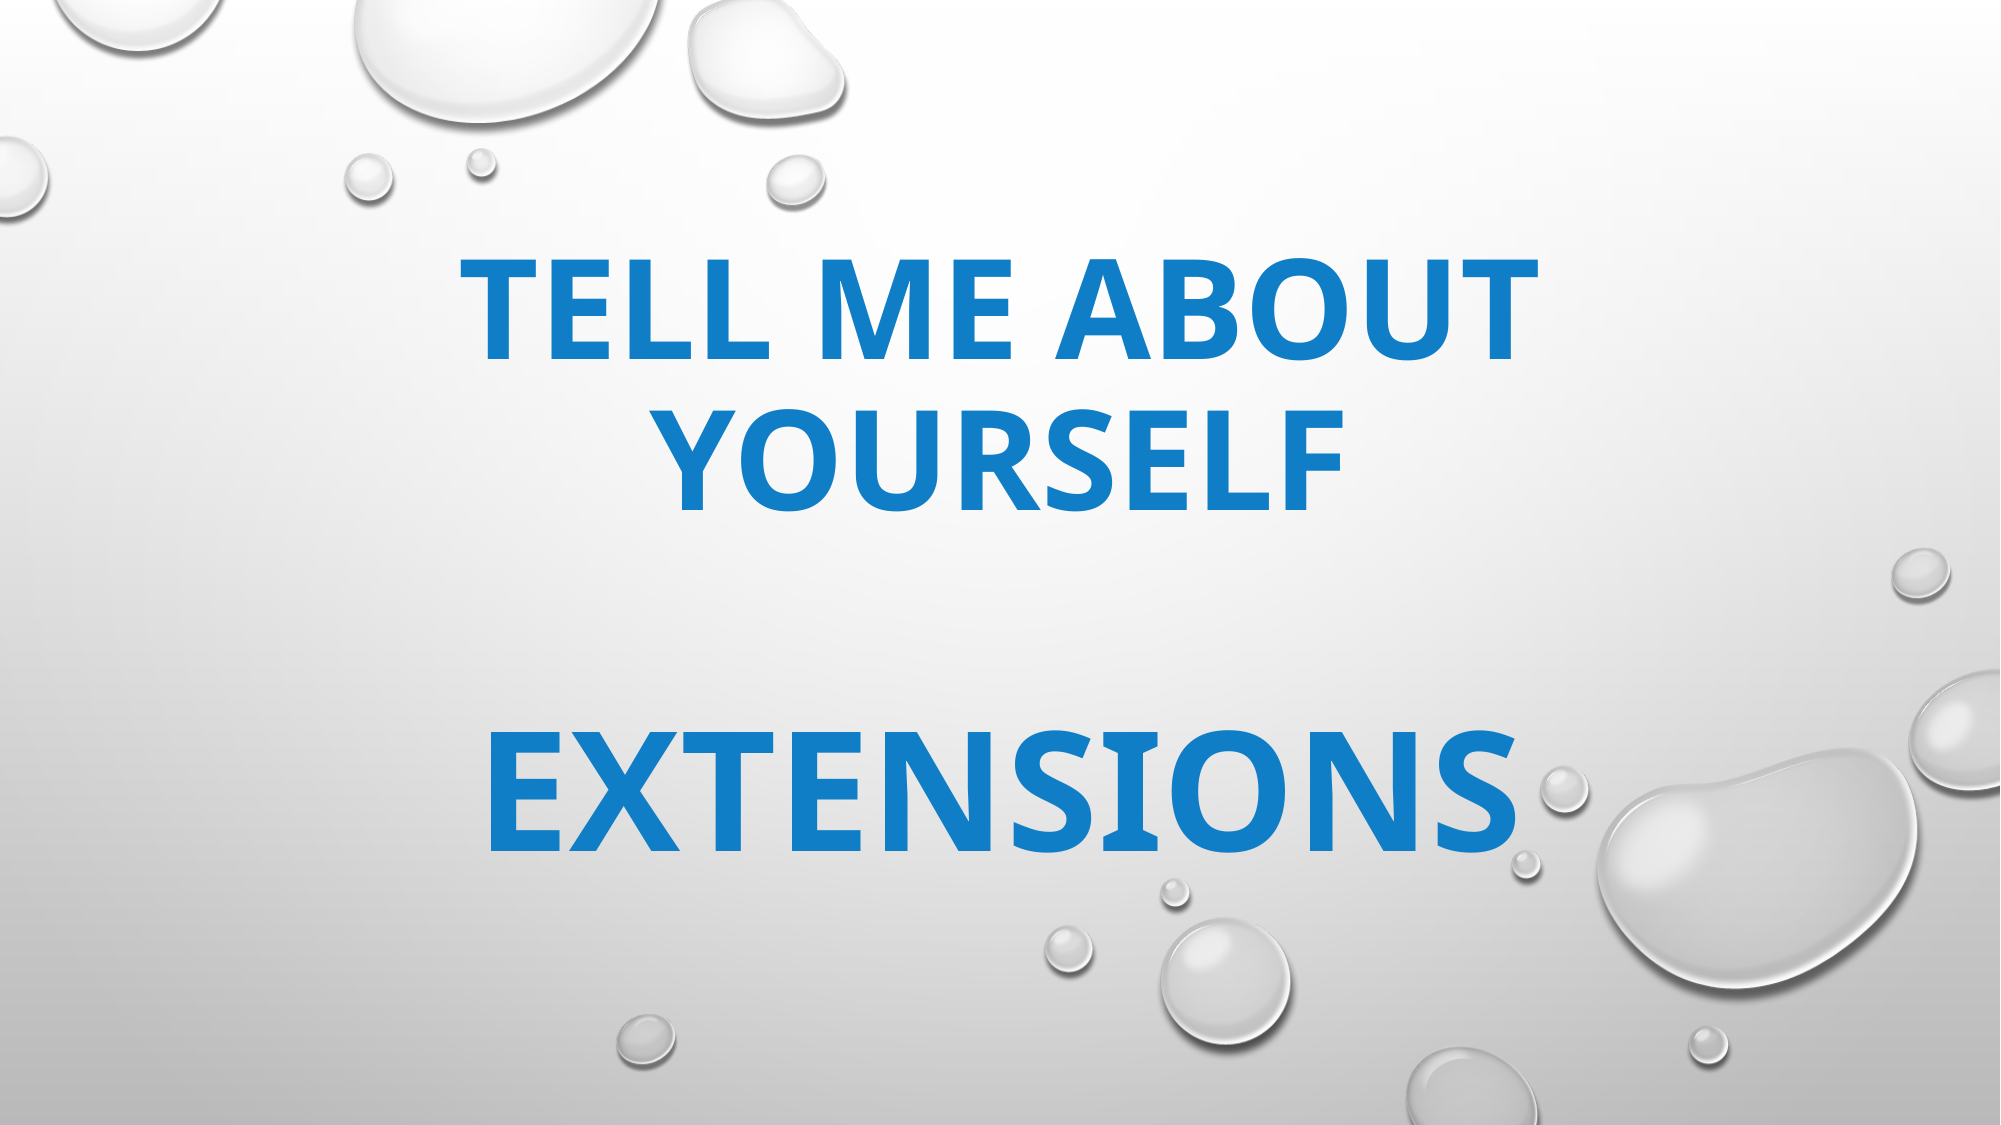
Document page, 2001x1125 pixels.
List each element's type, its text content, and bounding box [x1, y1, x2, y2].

picture [0, 0, 2000, 1125]
subtitle Extensions [287, 637, 1713, 863]
title Tell me about yourself [287, 225, 1713, 637]
